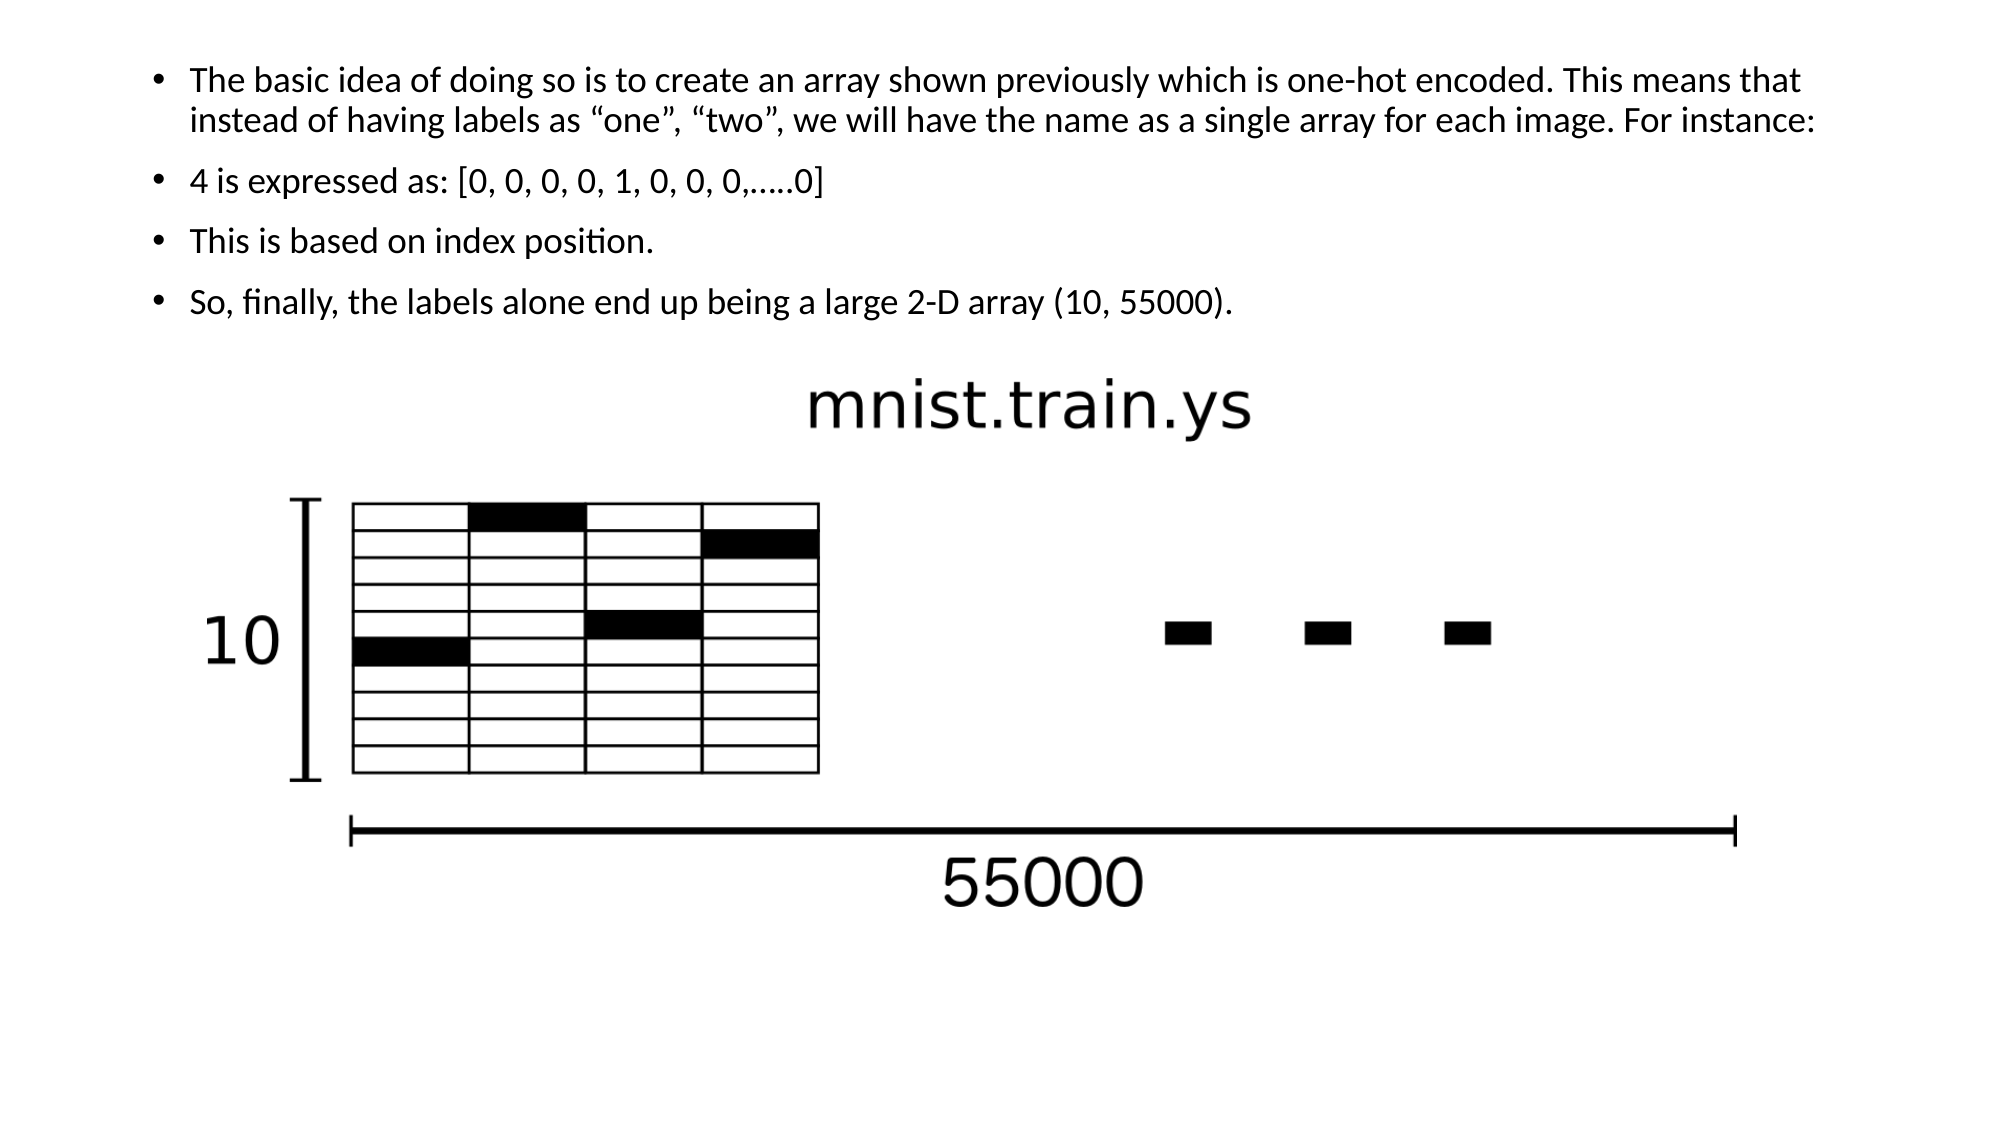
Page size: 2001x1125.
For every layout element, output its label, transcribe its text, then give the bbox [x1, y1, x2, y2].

picture [207, 378, 1737, 908]
list The basic idea of doing so is to create an array shown previously which is one-hot encoded. This means that instead of having labels as “one”, “two”, we will have the name as a single array for each image. For instance: 4 is expressed as: [0, 0, 0, 0, 1, 0, 0, 0,…..0] This is based on index position. So, finally, the labels alone end up being a large 2-D array (10, 55000). [137, 53, 1863, 332]
